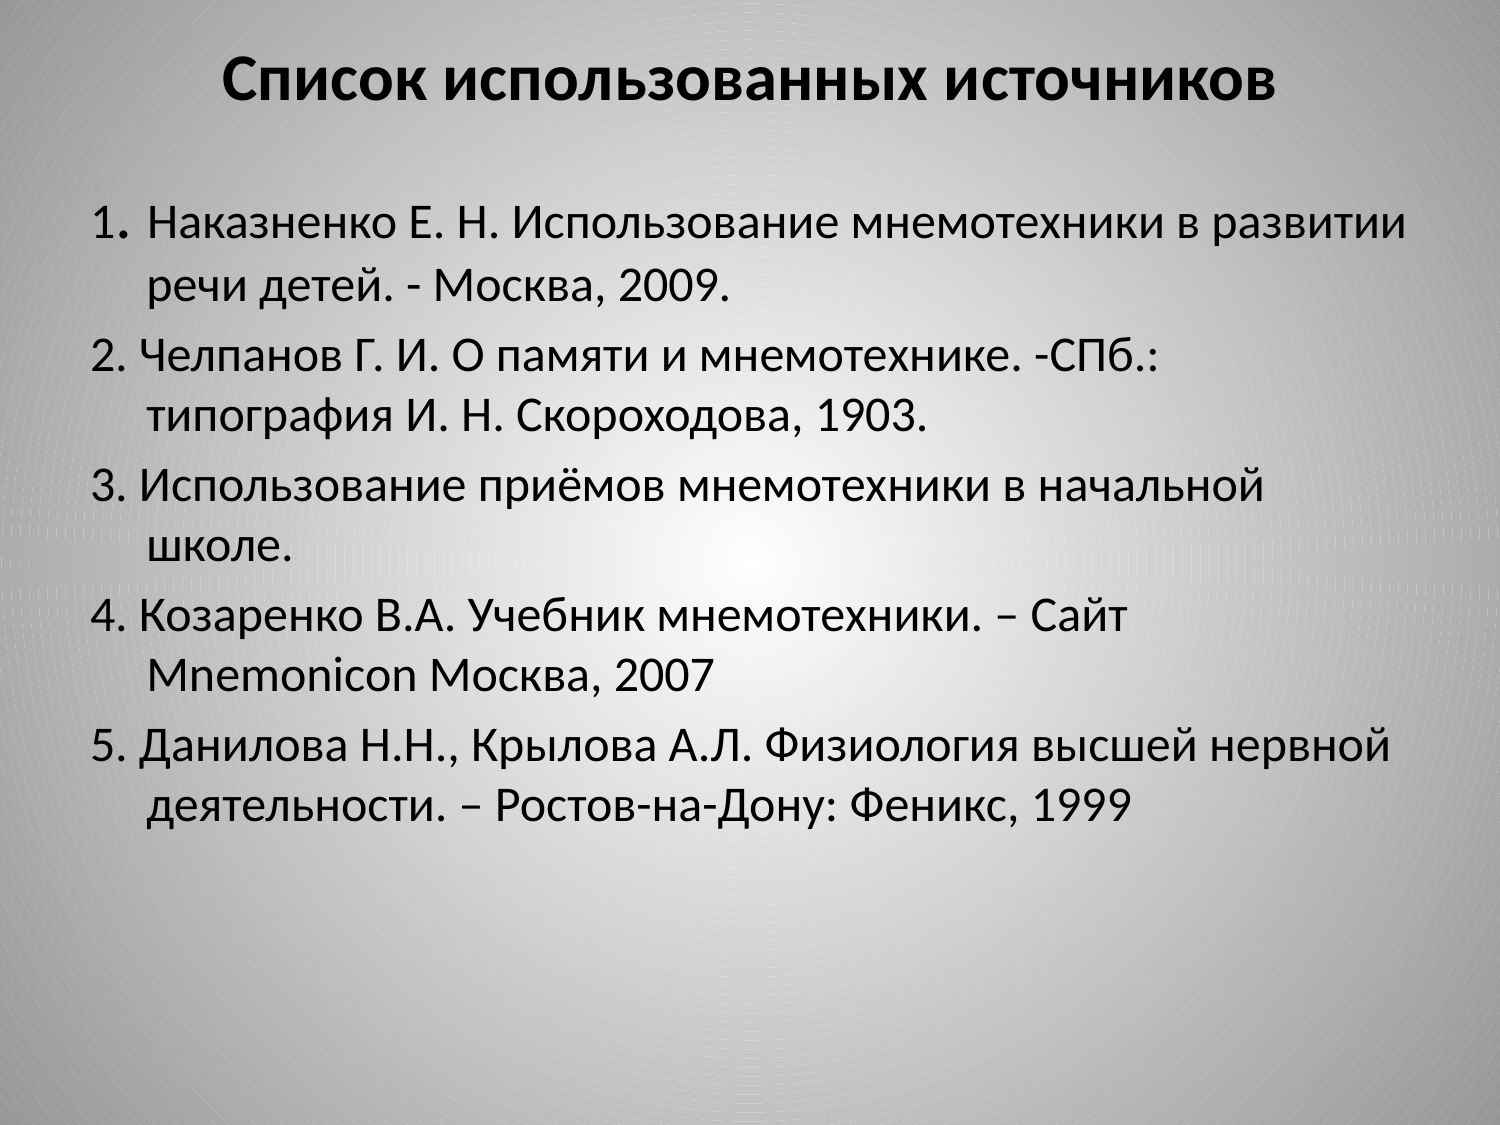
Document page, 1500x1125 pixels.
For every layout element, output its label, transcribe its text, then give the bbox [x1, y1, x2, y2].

list 1. Наказненко Е. Н. Использование мнемотехники в развитии речи детей. - Москва, 2009. 2. Челпанов Г. И. О памяти и мнемотехнике. -СПб.: типография И. Н. Скороходова, 1903. 3. Использование приёмов мнемотехники в начальной школе. 4. Козаренко В.А. Учебник мнемотехники. – Сайт Mnemonicon Москва, 2007 5. Данилова Н.Н., Крылова А.Л. Физиология высшей нервной деятельности. – Ростов-на-Дону: Феникс, 1999 [74, 163, 1426, 1006]
title Список использованных источников [74, 81, 1426, 163]
